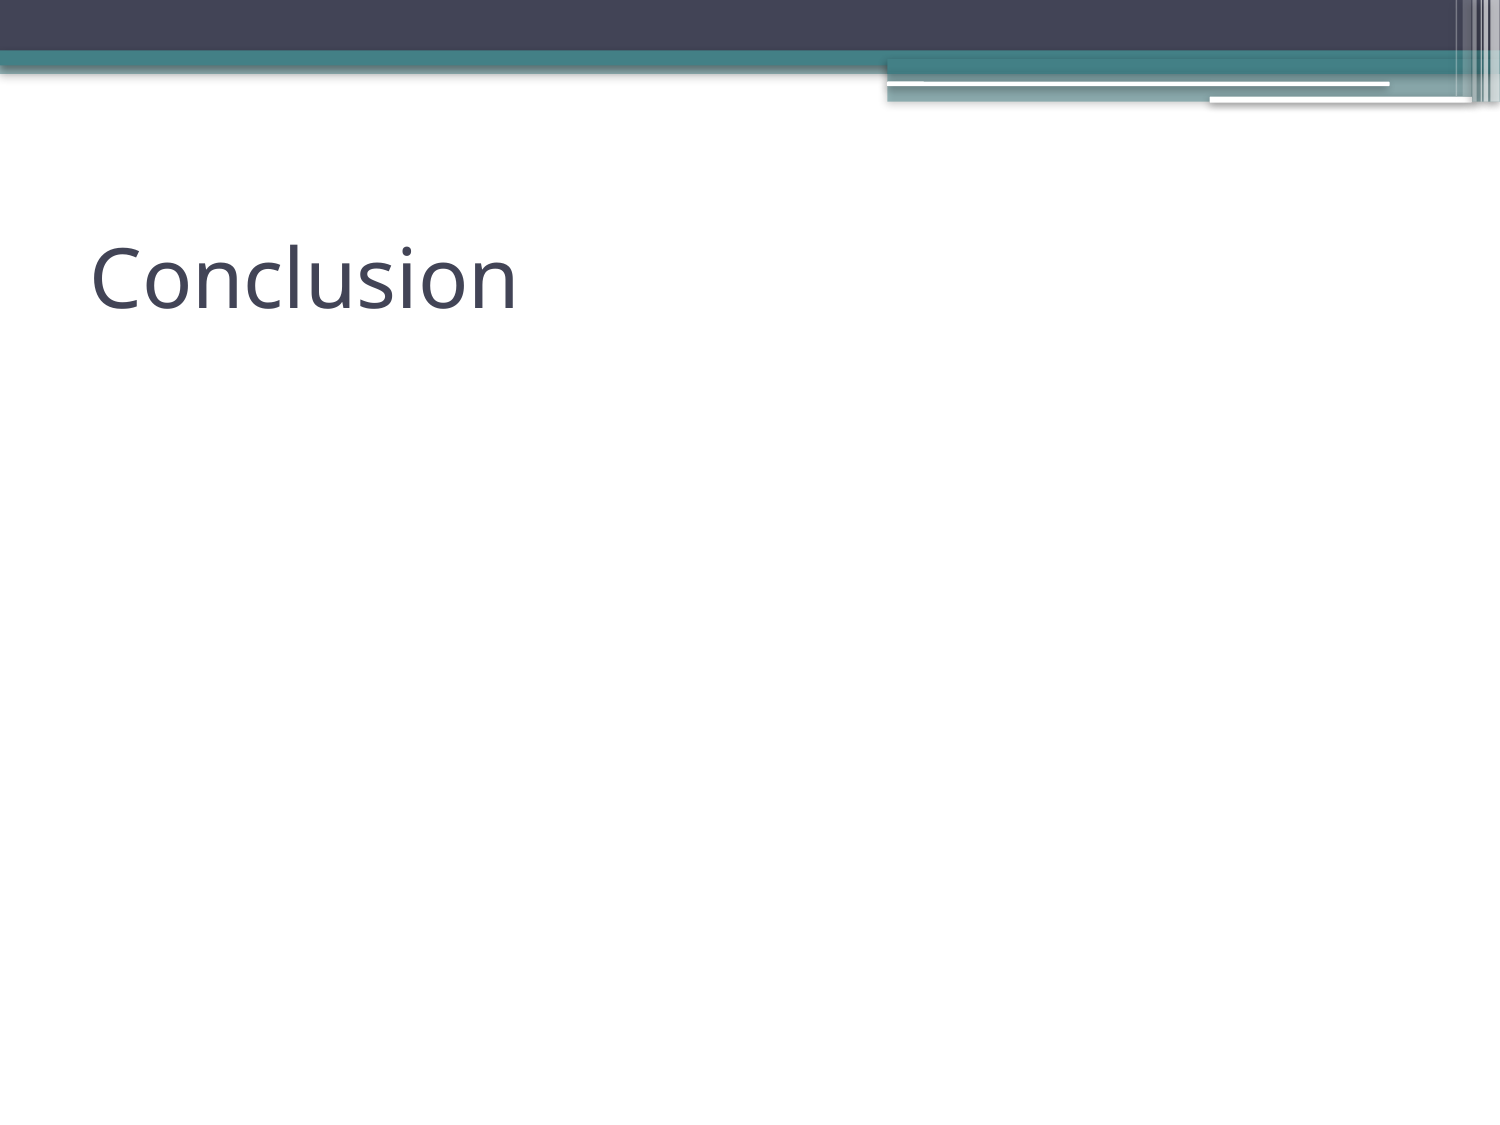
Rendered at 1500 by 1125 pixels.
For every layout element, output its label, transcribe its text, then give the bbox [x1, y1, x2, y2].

title Conclusion [75, 187, 1425, 363]
